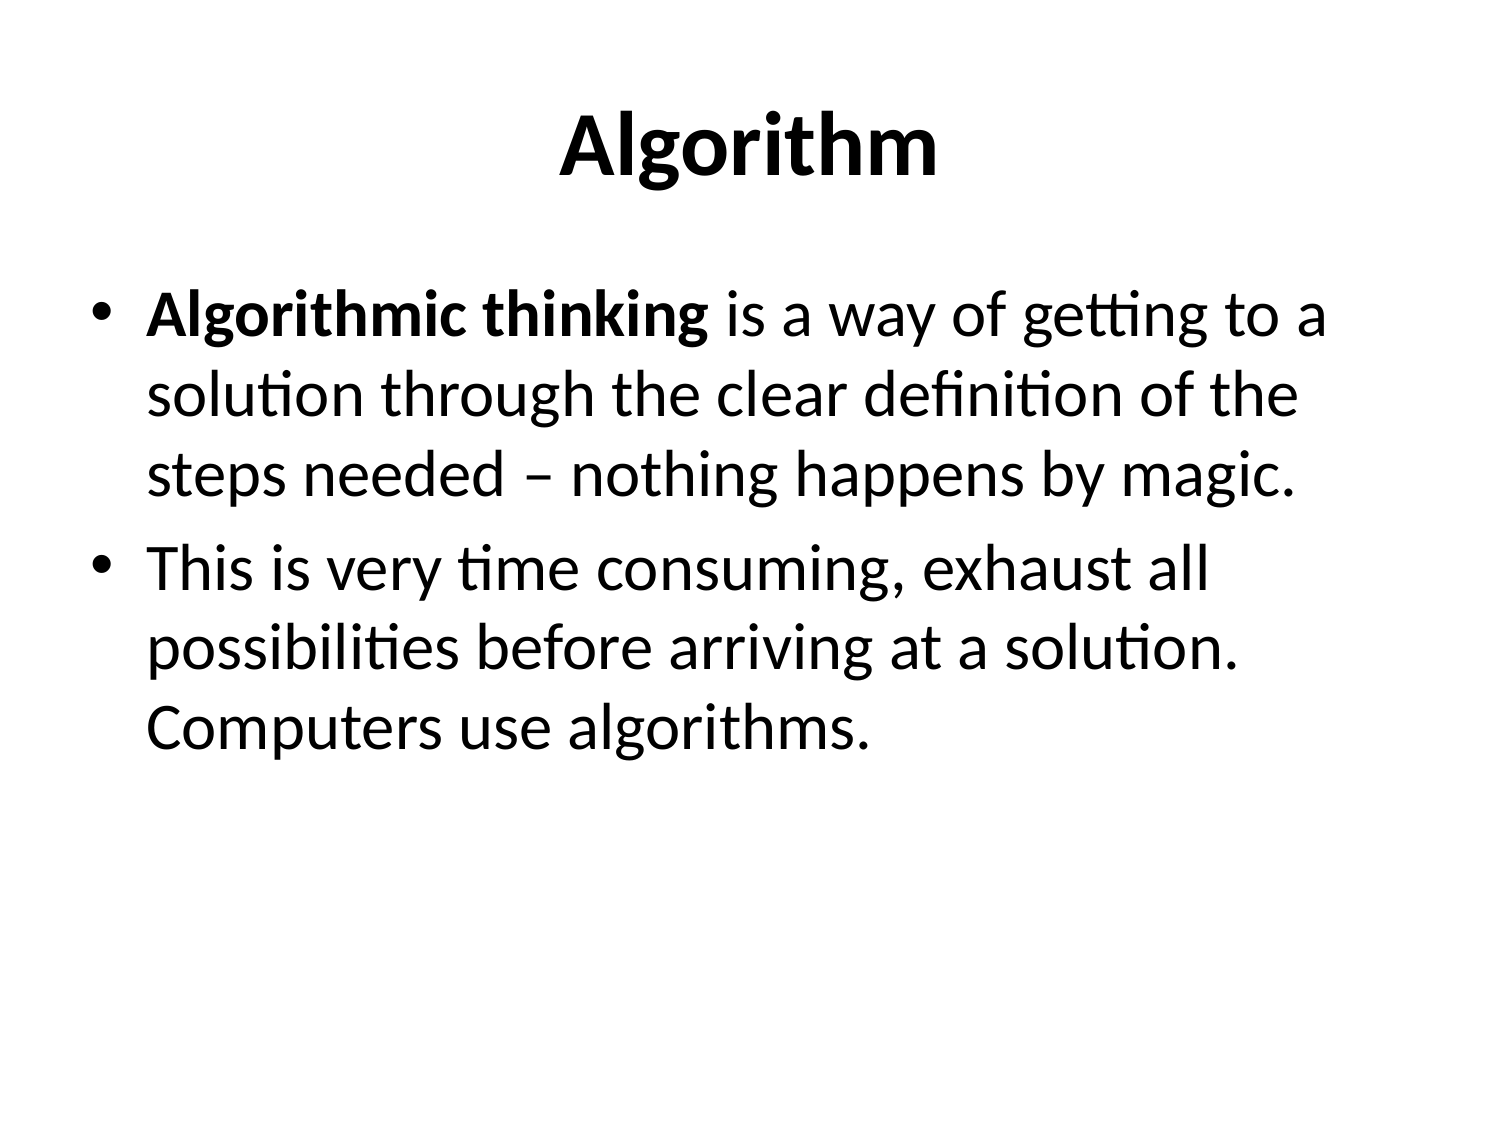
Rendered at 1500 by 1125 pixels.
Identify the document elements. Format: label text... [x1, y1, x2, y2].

title Algorithm [75, 45, 1425, 233]
list Algorithmic thinking is a way of getting to a solution through the clear definition of the steps needed – nothing happens by magic. This is very time consuming, exhaust all possibilities before arriving at a solution. Computers use algorithms. [75, 262, 1425, 1005]
